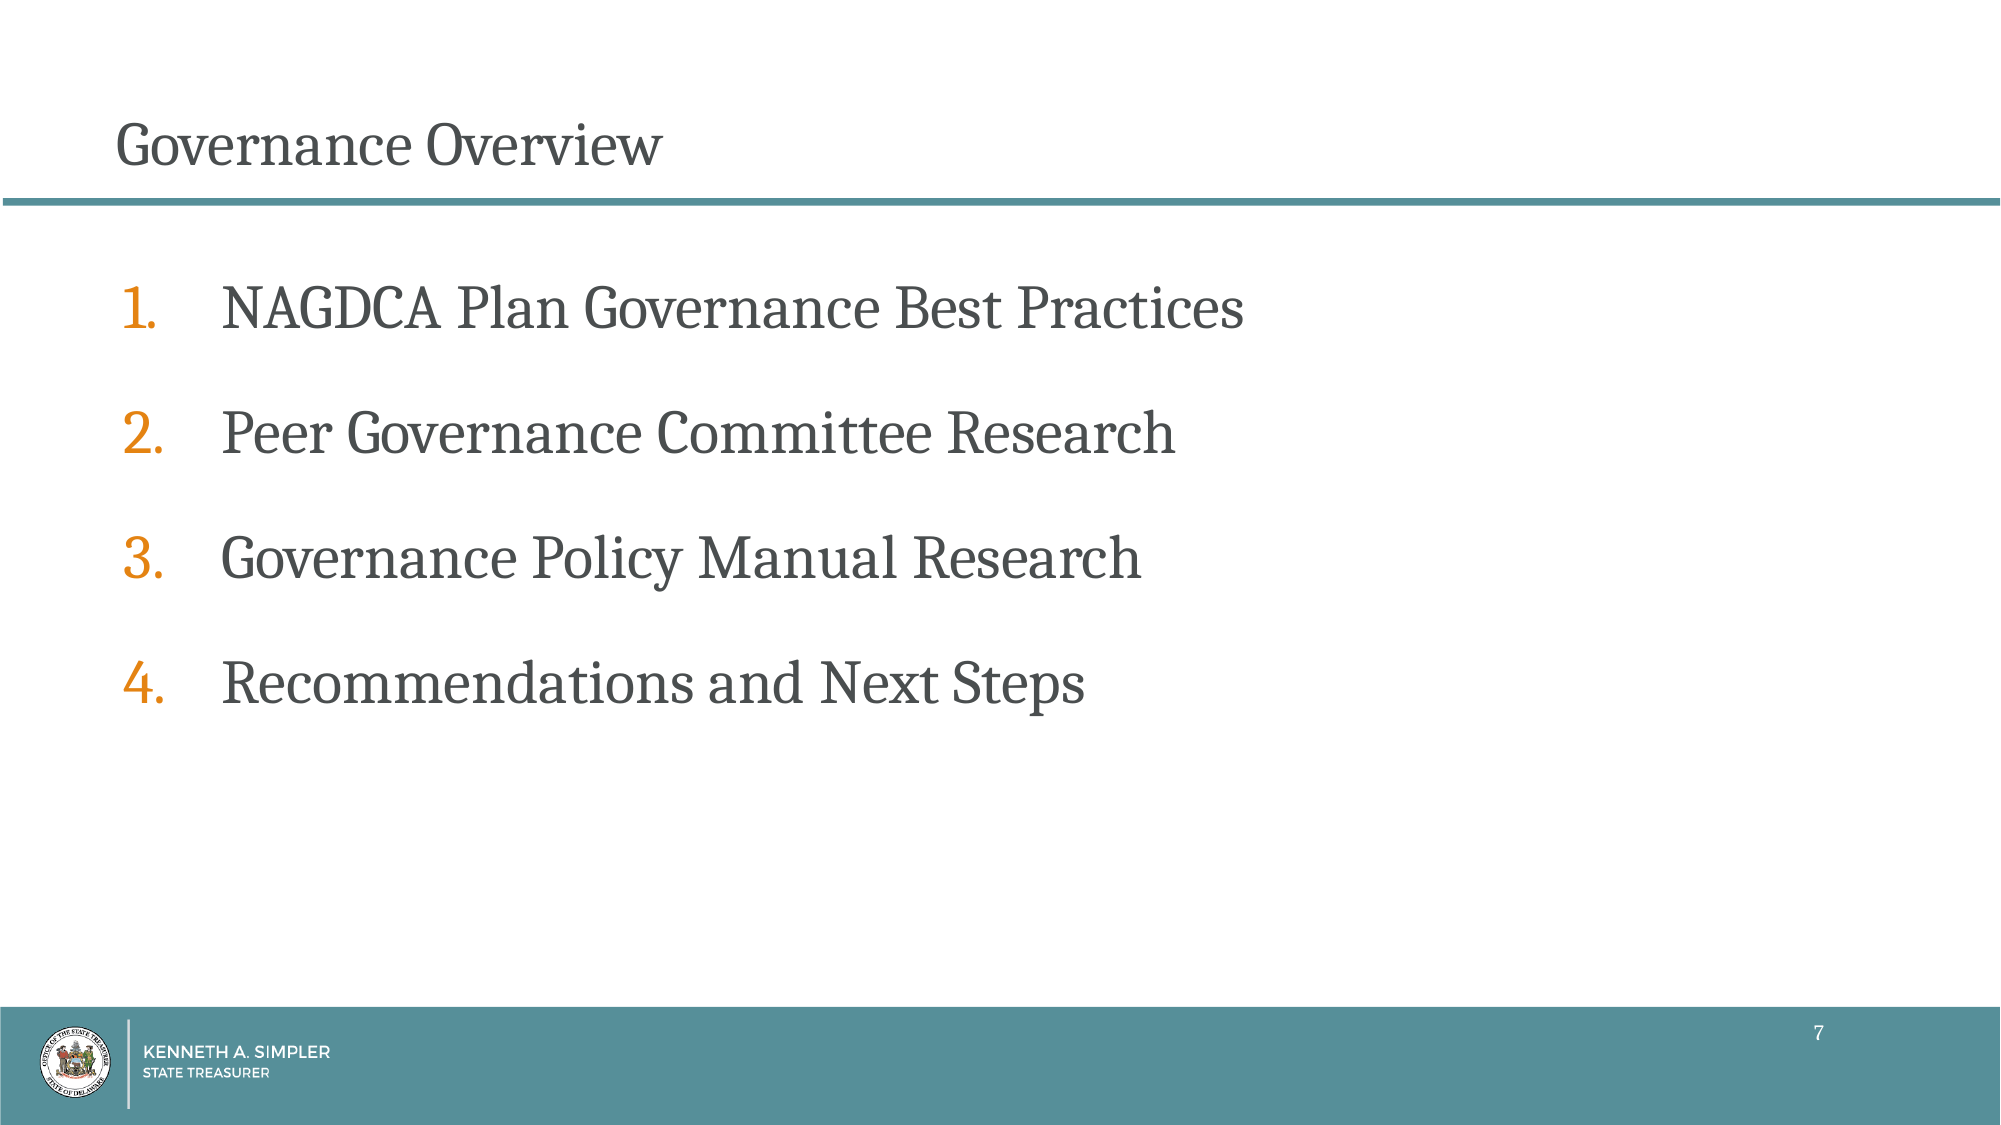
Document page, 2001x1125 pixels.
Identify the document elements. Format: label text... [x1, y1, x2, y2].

text_box NAGDCA Plan Governance Best Practices Peer Governance Committee Research Governance Policy Manual Research Recommendations and Next Steps [90, 221, 1809, 991]
picture [15, 998, 345, 1125]
slide_number 7 [1620, 1006, 1840, 1057]
text_box Governance Overview [101, 103, 1752, 221]
